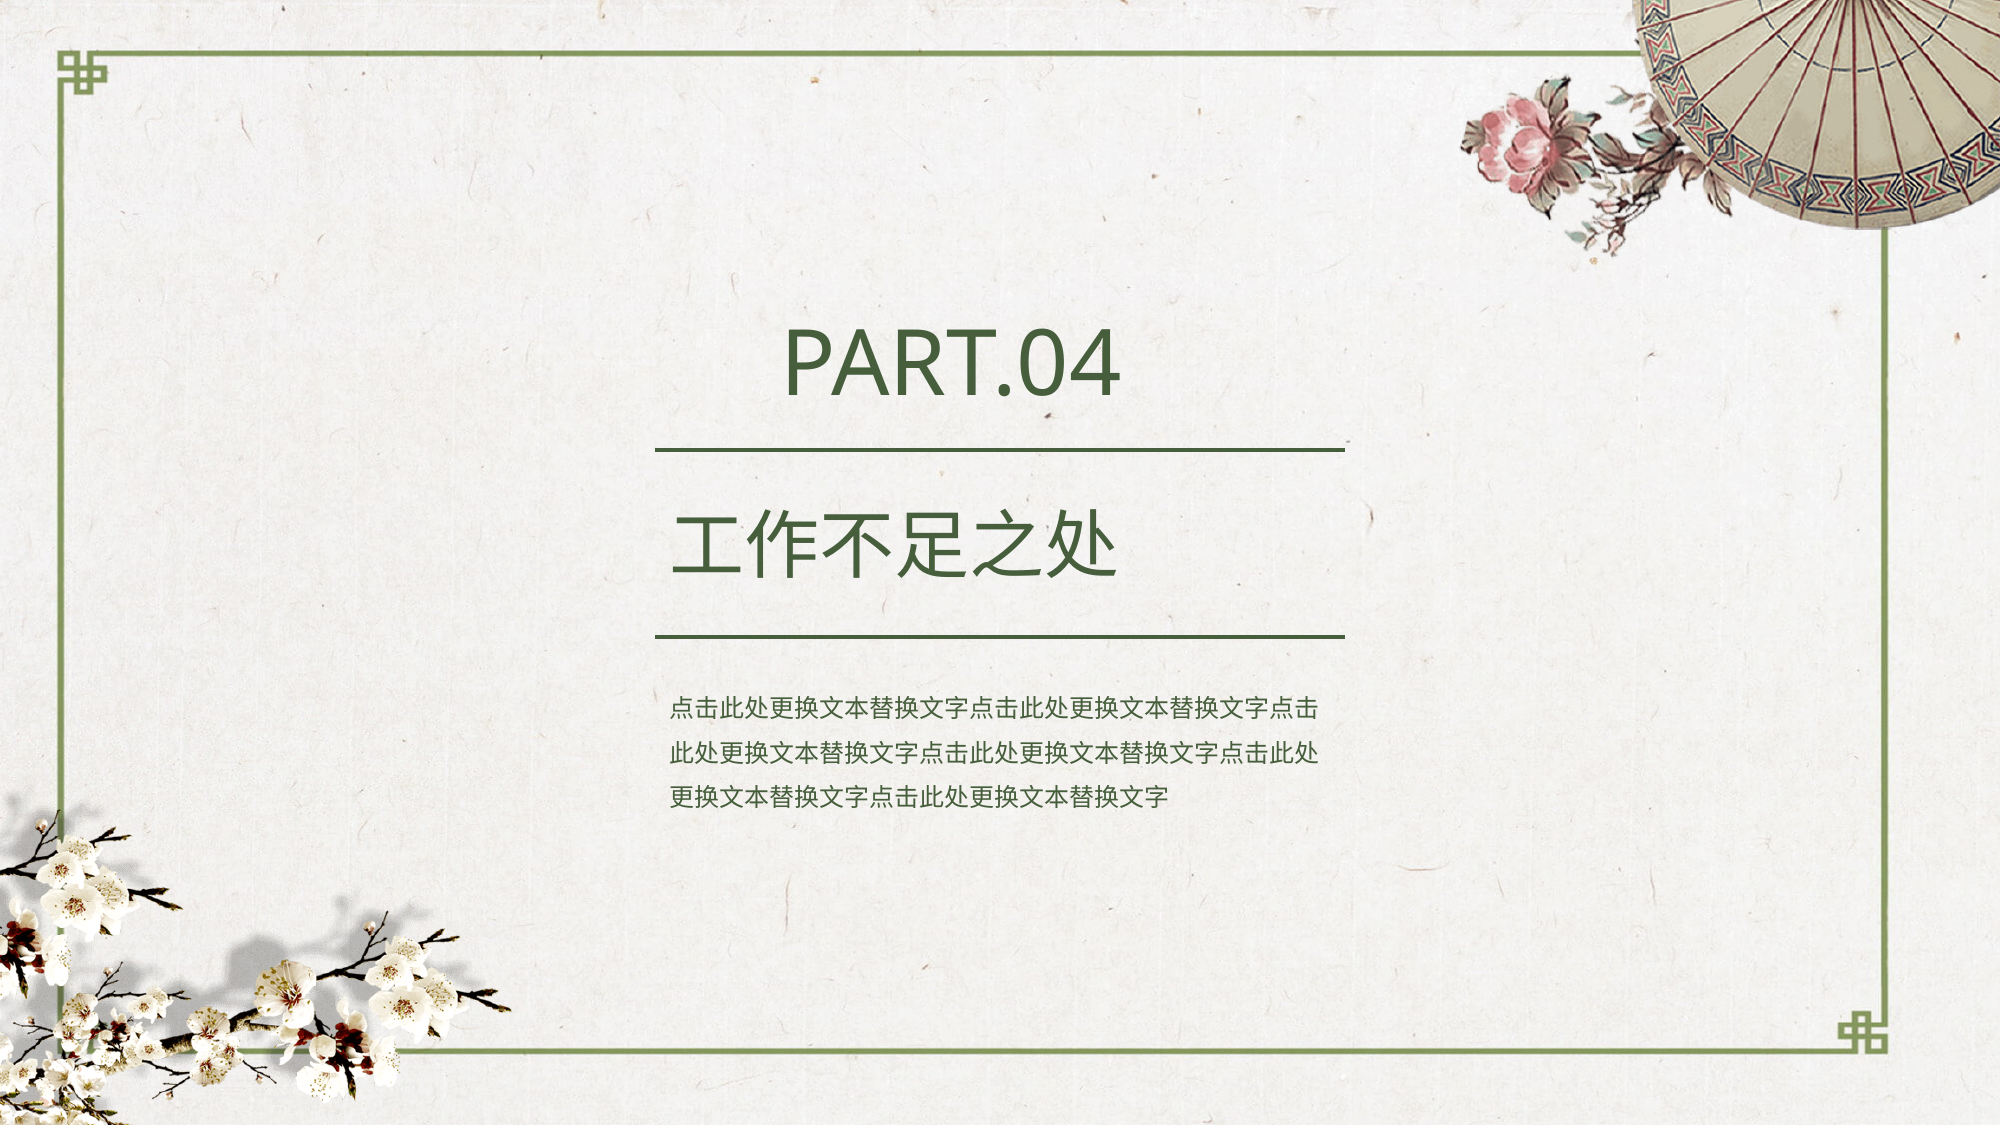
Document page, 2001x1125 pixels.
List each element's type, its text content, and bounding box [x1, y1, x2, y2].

text_box 点击此处更换文本替换文字点击此处更换文本替换文字点击此处更换文本替换文字点击此处更换文本替换文字点击此处更换文本替换文字点击此处更换文本替换文字 [655, 669, 1345, 820]
text_box 工作不足之处 [655, 490, 1345, 596]
text_box PART.04 [765, 296, 1235, 421]
picture [0, 0, 2000, 1125]
